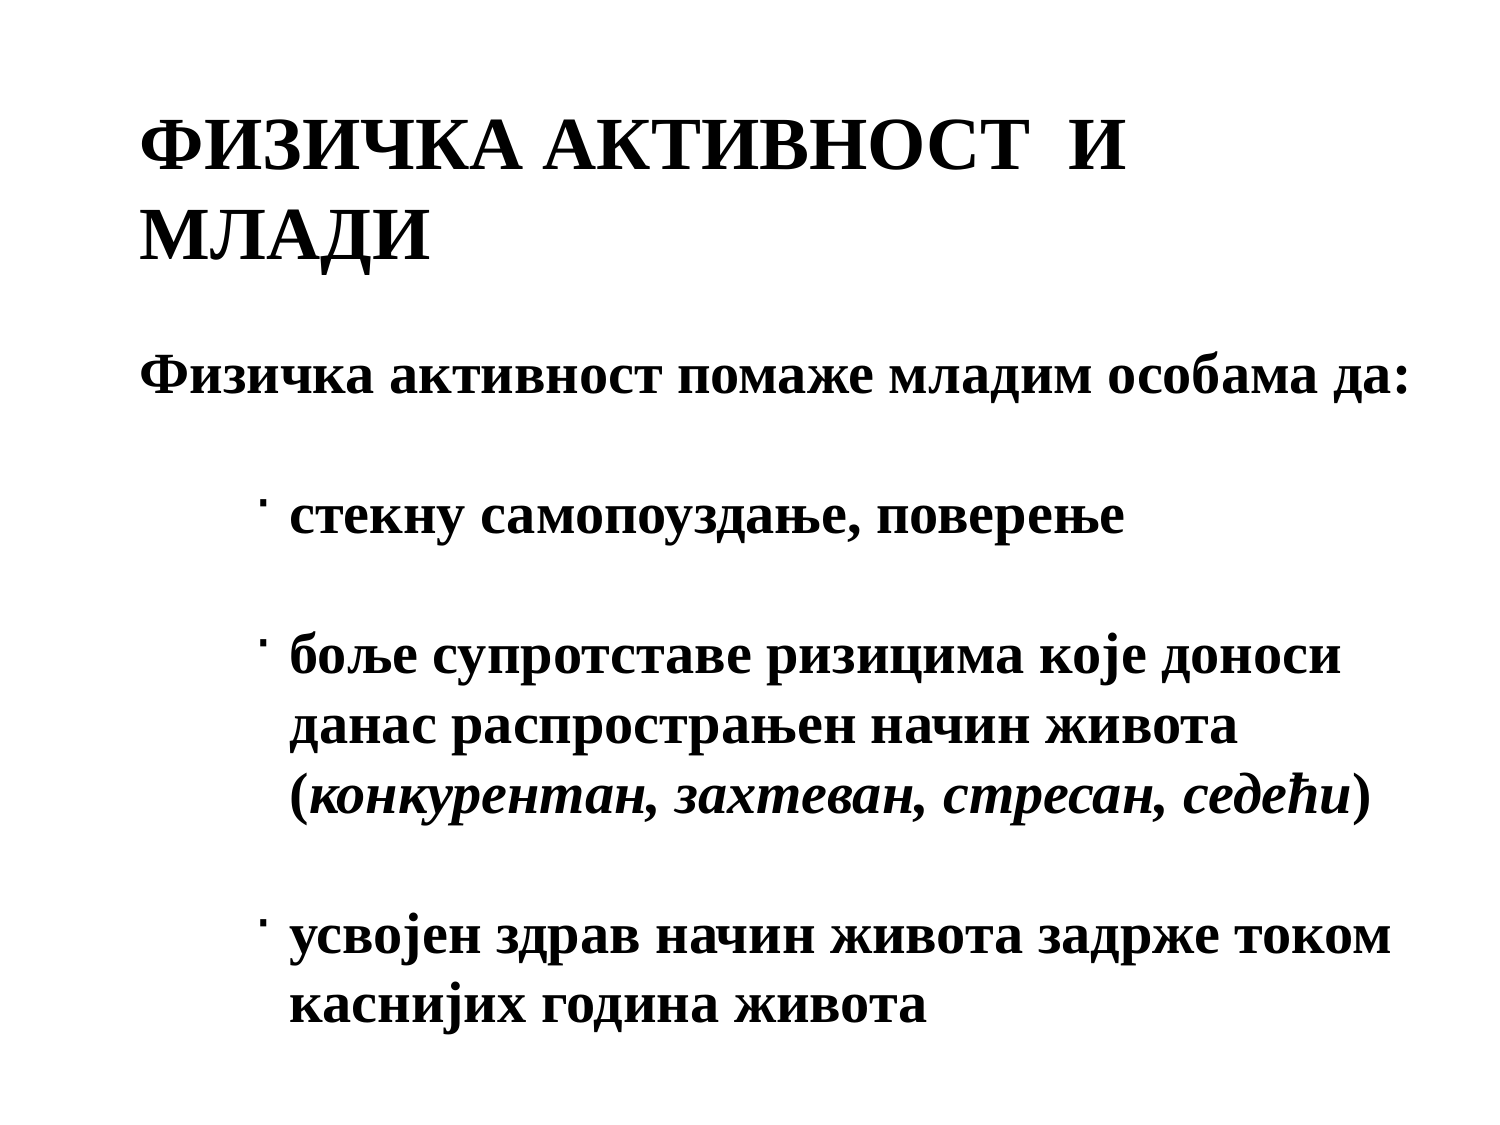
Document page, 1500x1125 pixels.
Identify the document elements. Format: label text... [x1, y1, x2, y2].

text_box ФИЗИЧКА АКТИВНОСТ И МЛАДИ Физичка активност помаже младим особама да: стекну самопоуздање, поверење боље супротставе ризицима које доноси данас распрострањен начин живота (конкурентан, захтеван, стресан, седећи) усвојен здрав начин живота задрже током каснијих година живота [125, 87, 1438, 1042]
